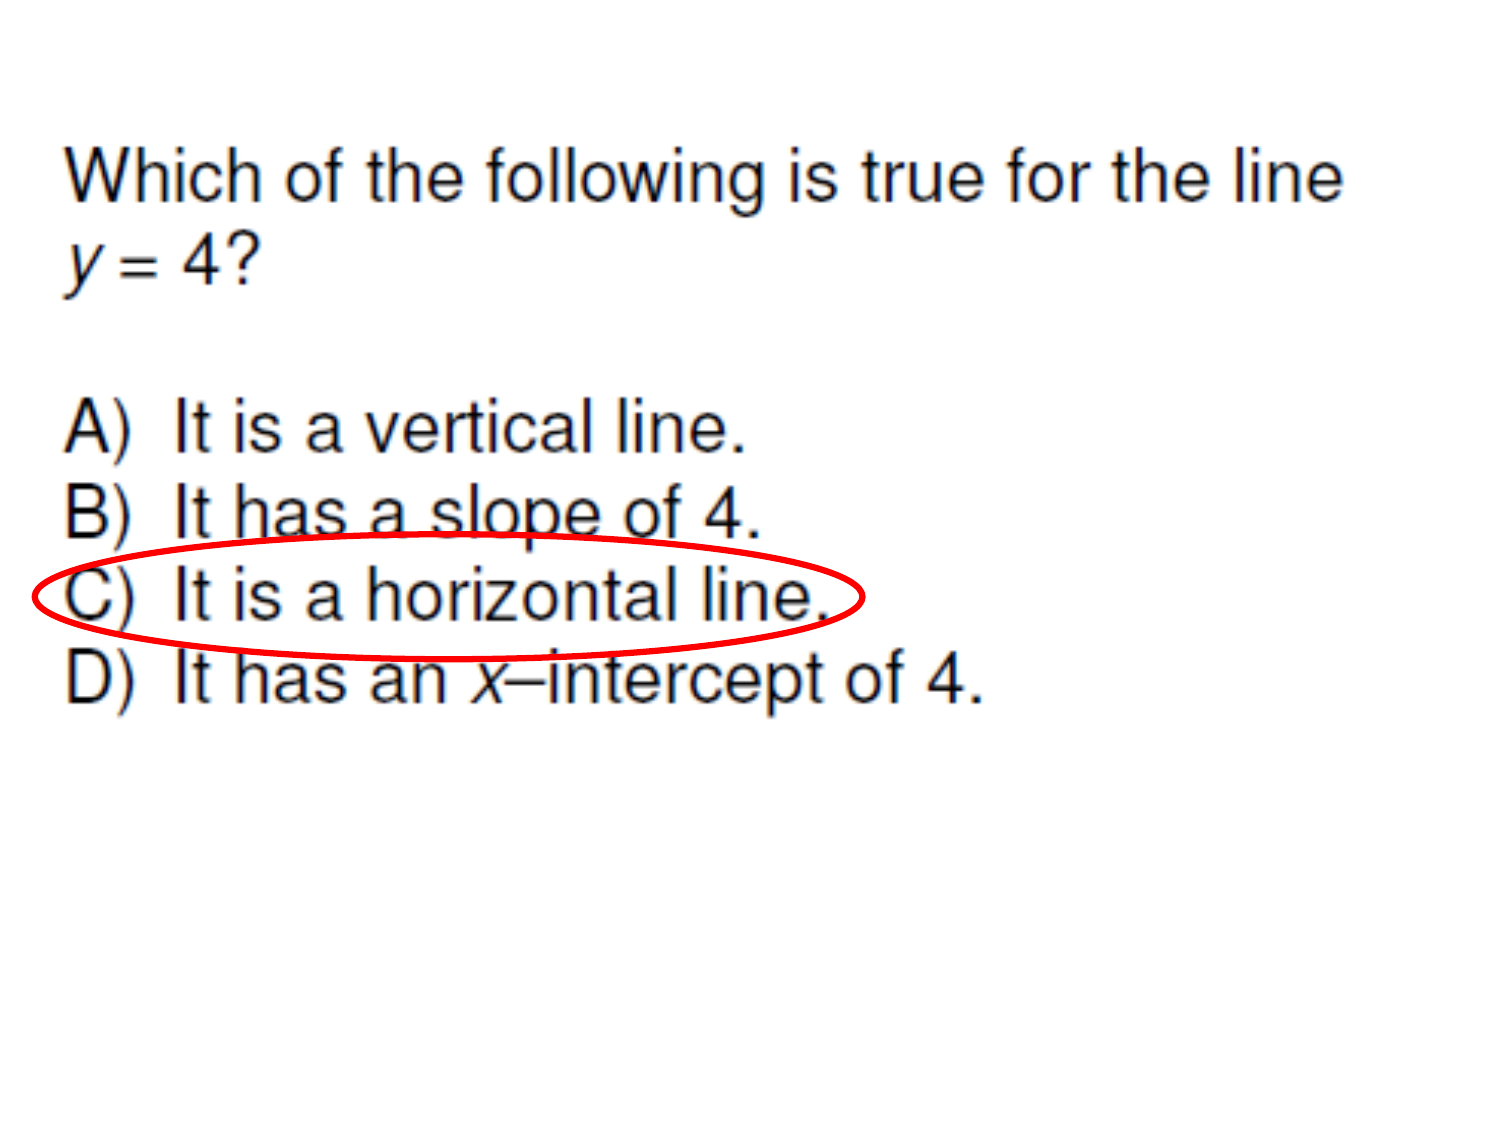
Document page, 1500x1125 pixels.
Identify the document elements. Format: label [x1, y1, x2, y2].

picture [36, 99, 1500, 857]
